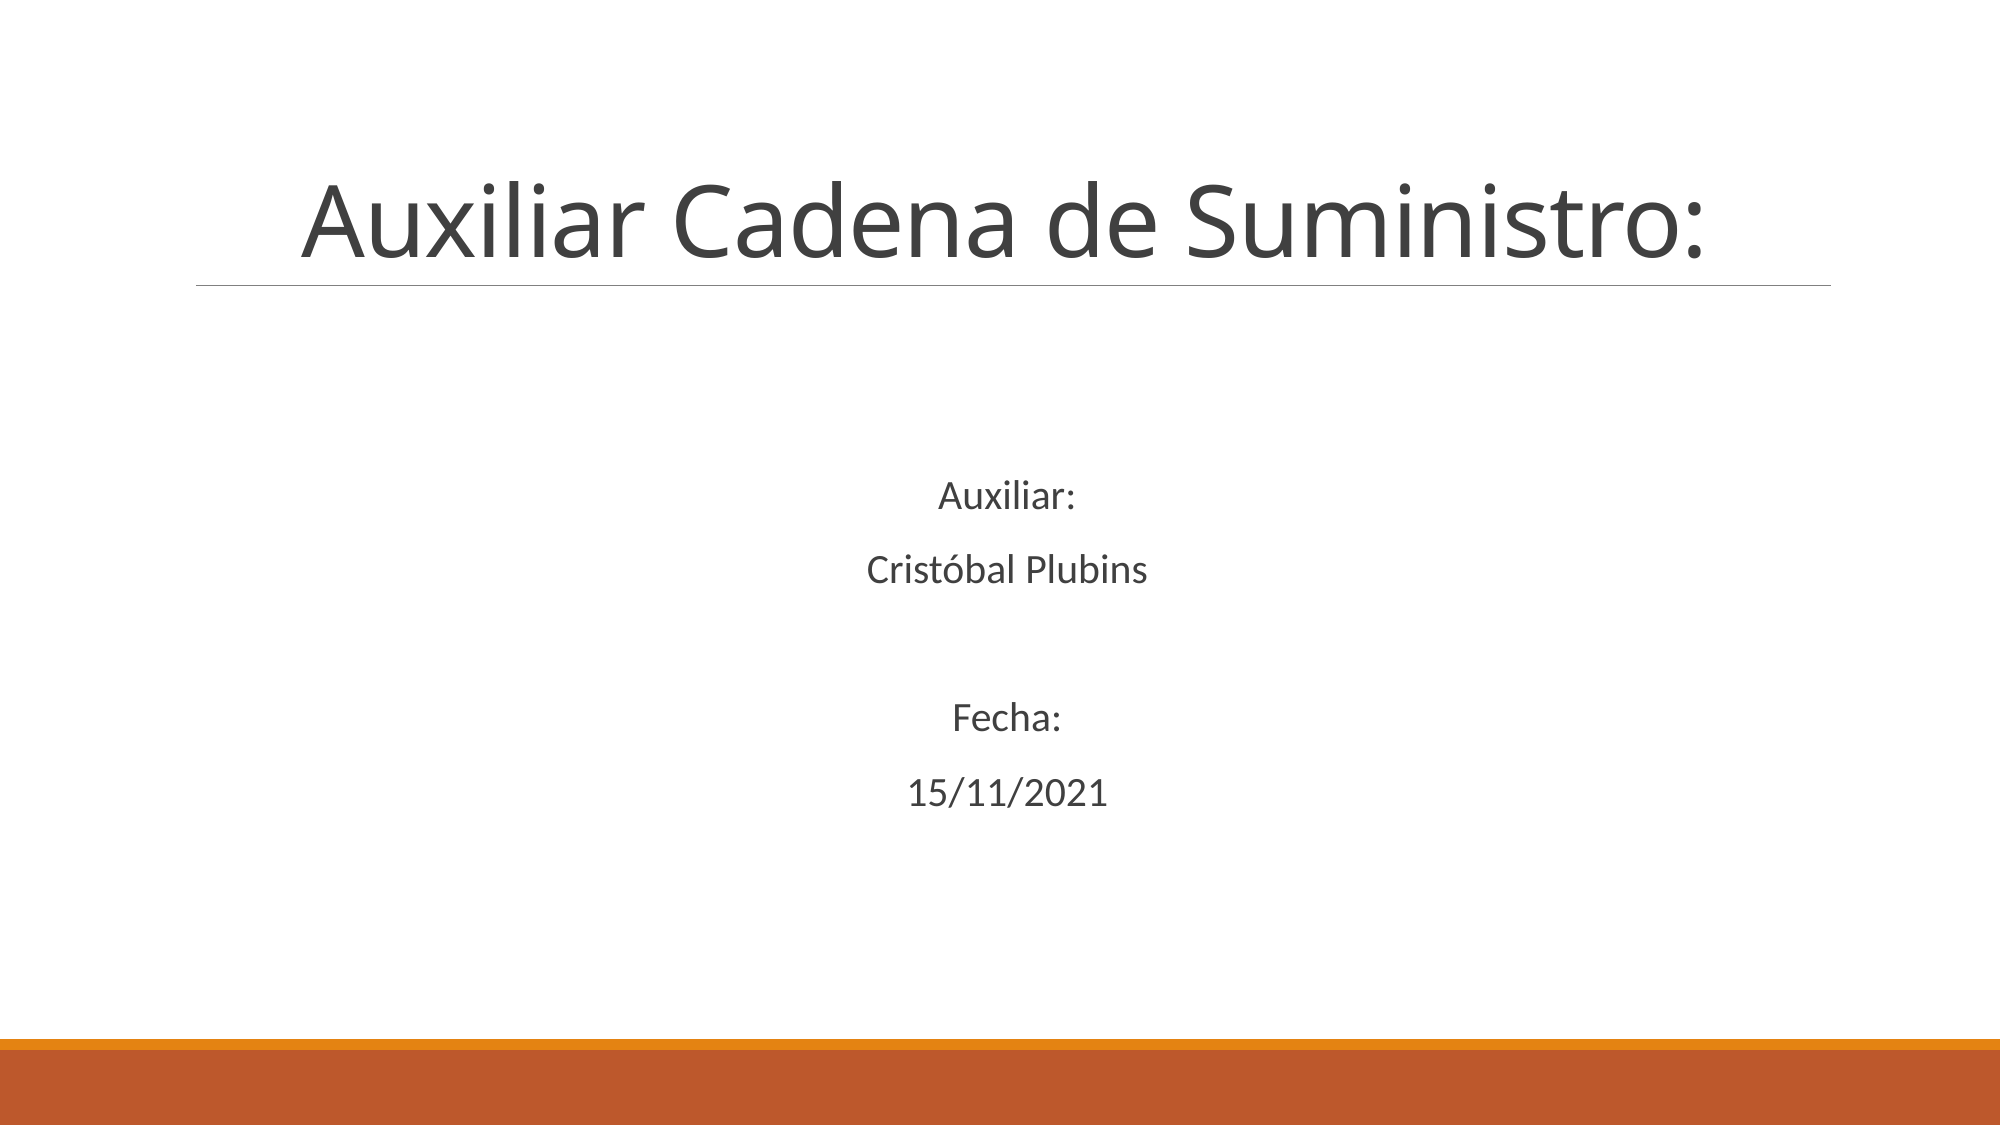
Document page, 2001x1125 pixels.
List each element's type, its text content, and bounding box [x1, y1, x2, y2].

title Auxiliar Cadena de Suministro: [180, 47, 1830, 285]
list Auxiliar: Cristóbal Plubins Fecha: 15/11/2021 [507, 465, 1493, 866]
